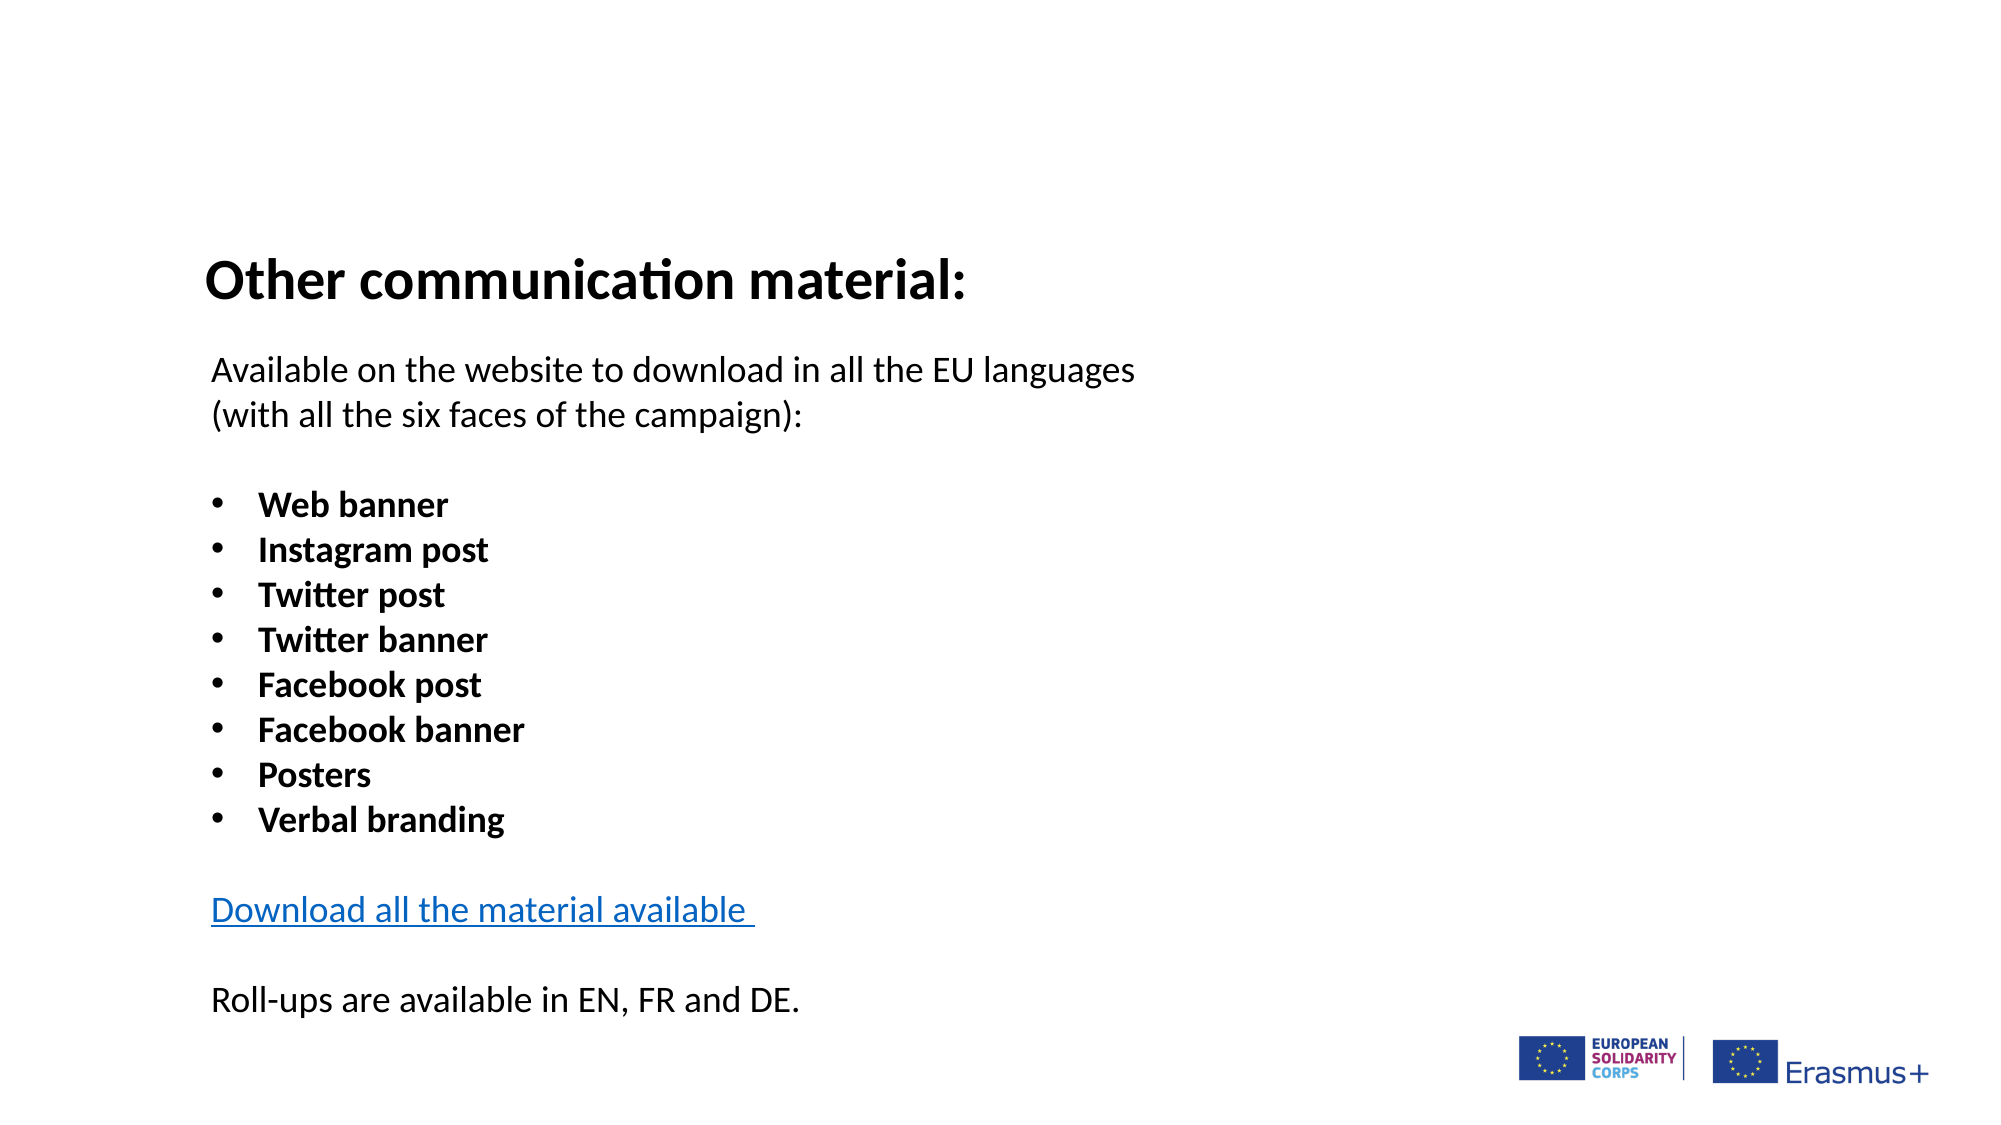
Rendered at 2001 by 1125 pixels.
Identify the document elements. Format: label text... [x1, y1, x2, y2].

picture [1497, 1014, 1943, 1096]
text_box Other communication material: [190, 179, 1150, 382]
text_box Available on the website to download in all the EU languages (with all the six faces of the campaign): Web banner Instagram post Twitter post Twitter banner Facebook post Facebook banner Posters Verbal branding Download all the material available Roll-ups are available in EN, FR and DE. [196, 337, 1152, 1118]
